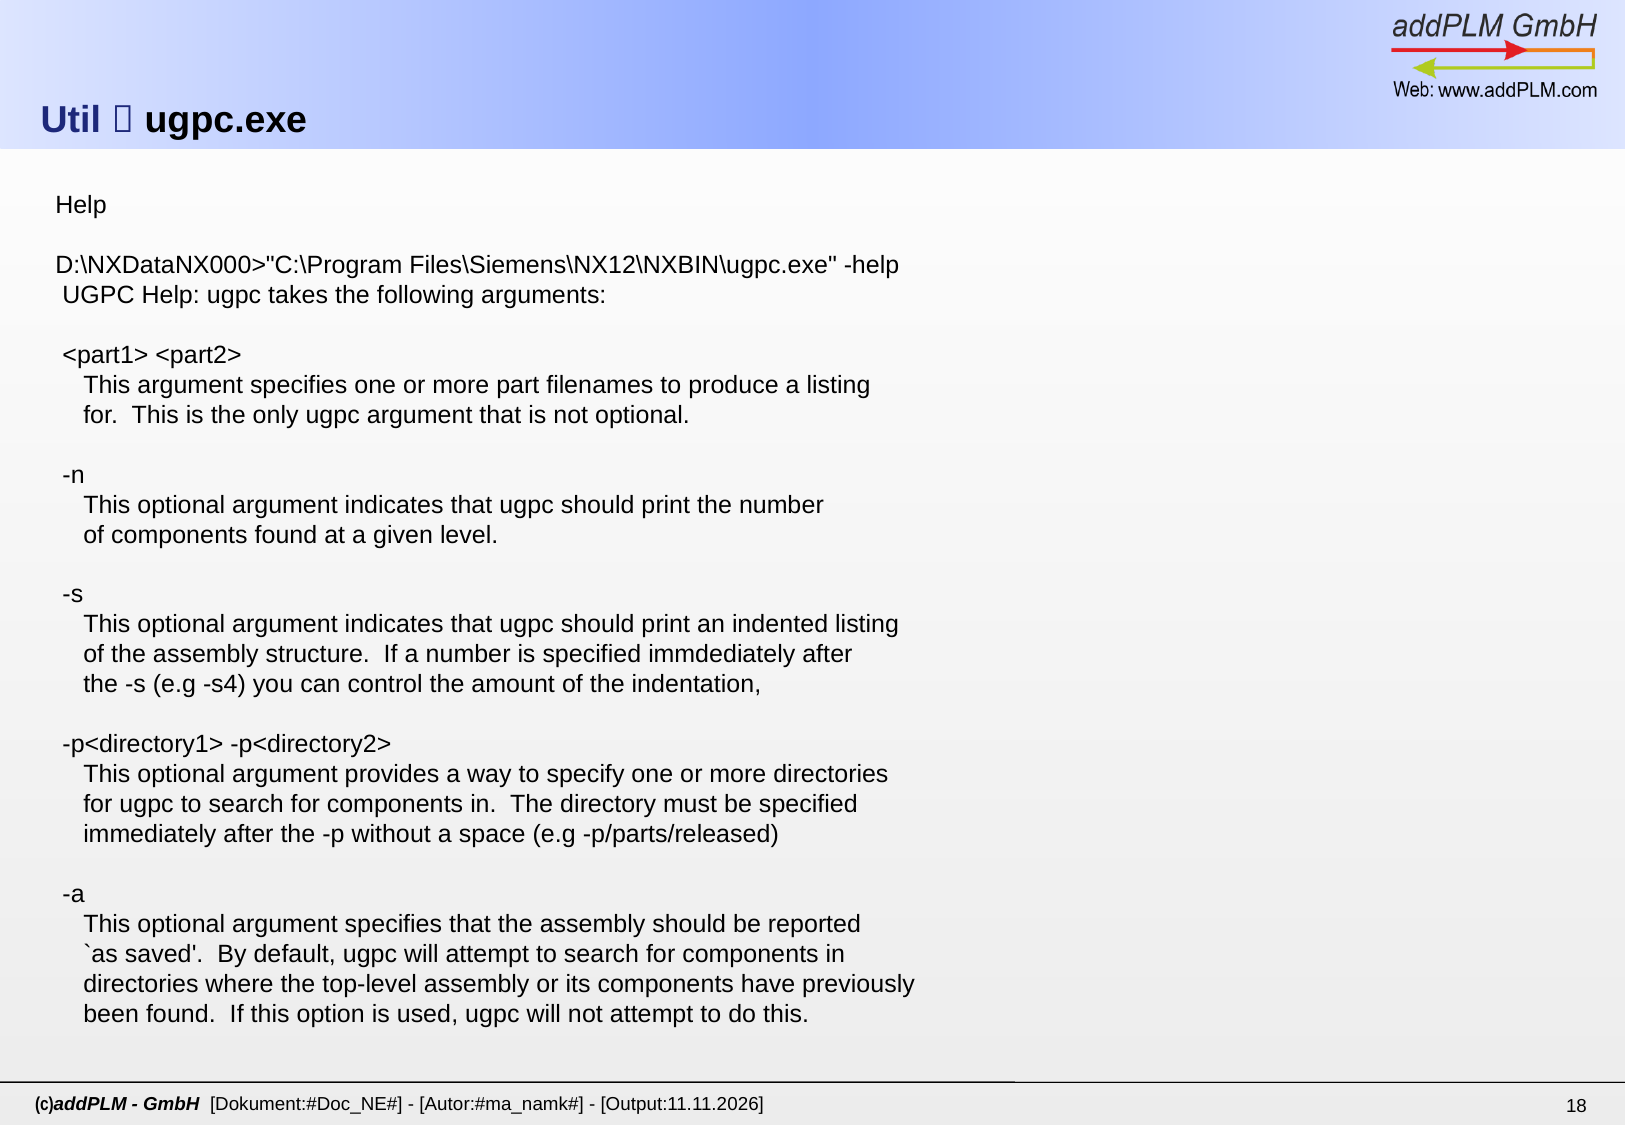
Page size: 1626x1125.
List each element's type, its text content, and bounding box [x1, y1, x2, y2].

title Util  ugpc.exe [40, 67, 1582, 141]
picture [1391, 13, 1597, 97]
text_box Help D:\NXDataNX000>"C:\Program Files\Siemens\NX12\NXBIN\ugpc.exe" -help UGPC Help: ugpc takes the following arguments: <part1> <part2> This argument specifies one or more part filenames to produce a listing for. This is the only ugpc argument that is not optional. -n This optional argument indicates that ugpc should print the number of components found at a given level. -s This optional argument indicates that ugpc should print an indented listing of the assembly structure. If a number is specified immdediately after the -s (e.g -s4) you can control the amount of the indentation, -p<directory1> -p<directory2> This optional argument provides a way to specify one or more directories for ugpc to search for components in. The directory must be specified immediately after the -p without a space (e.g -p/parts/released) -a This optional argument specifies that the assembly should be reported `as saved'. By default, ugpc will attempt to search for components in directories where the top-level assembly or its components have previously been found. If this option is used, ugpc will not attempt to do this. [40, 181, 1541, 1035]
